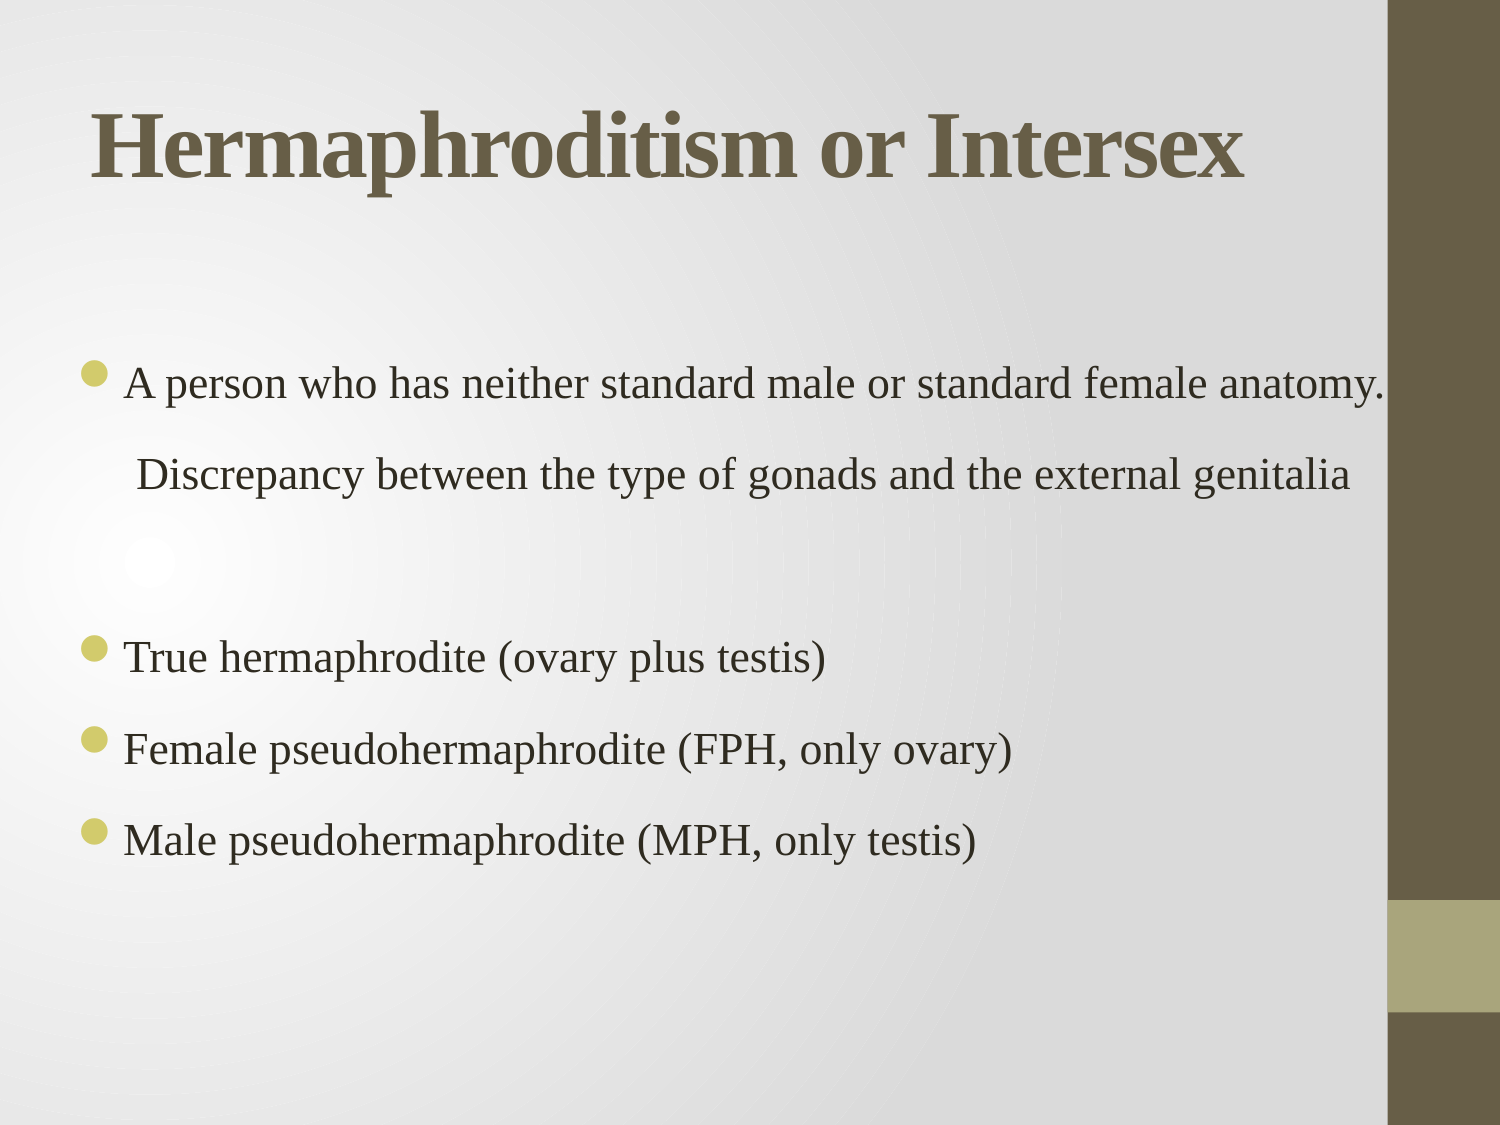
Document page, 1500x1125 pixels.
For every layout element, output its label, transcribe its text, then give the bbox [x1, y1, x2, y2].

list A person who has neither standard male or standard female anatomy. Discrepancy between the type of gonads and the external genitalia True hermaphrodite (ovary plus testis) Female pseudohermaphrodite (FPH, only ovary) Male pseudohermaphrodite (MPH, only testis) [62, 317, 1425, 1038]
title Hermaphroditism or Intersex [75, 45, 1325, 233]
